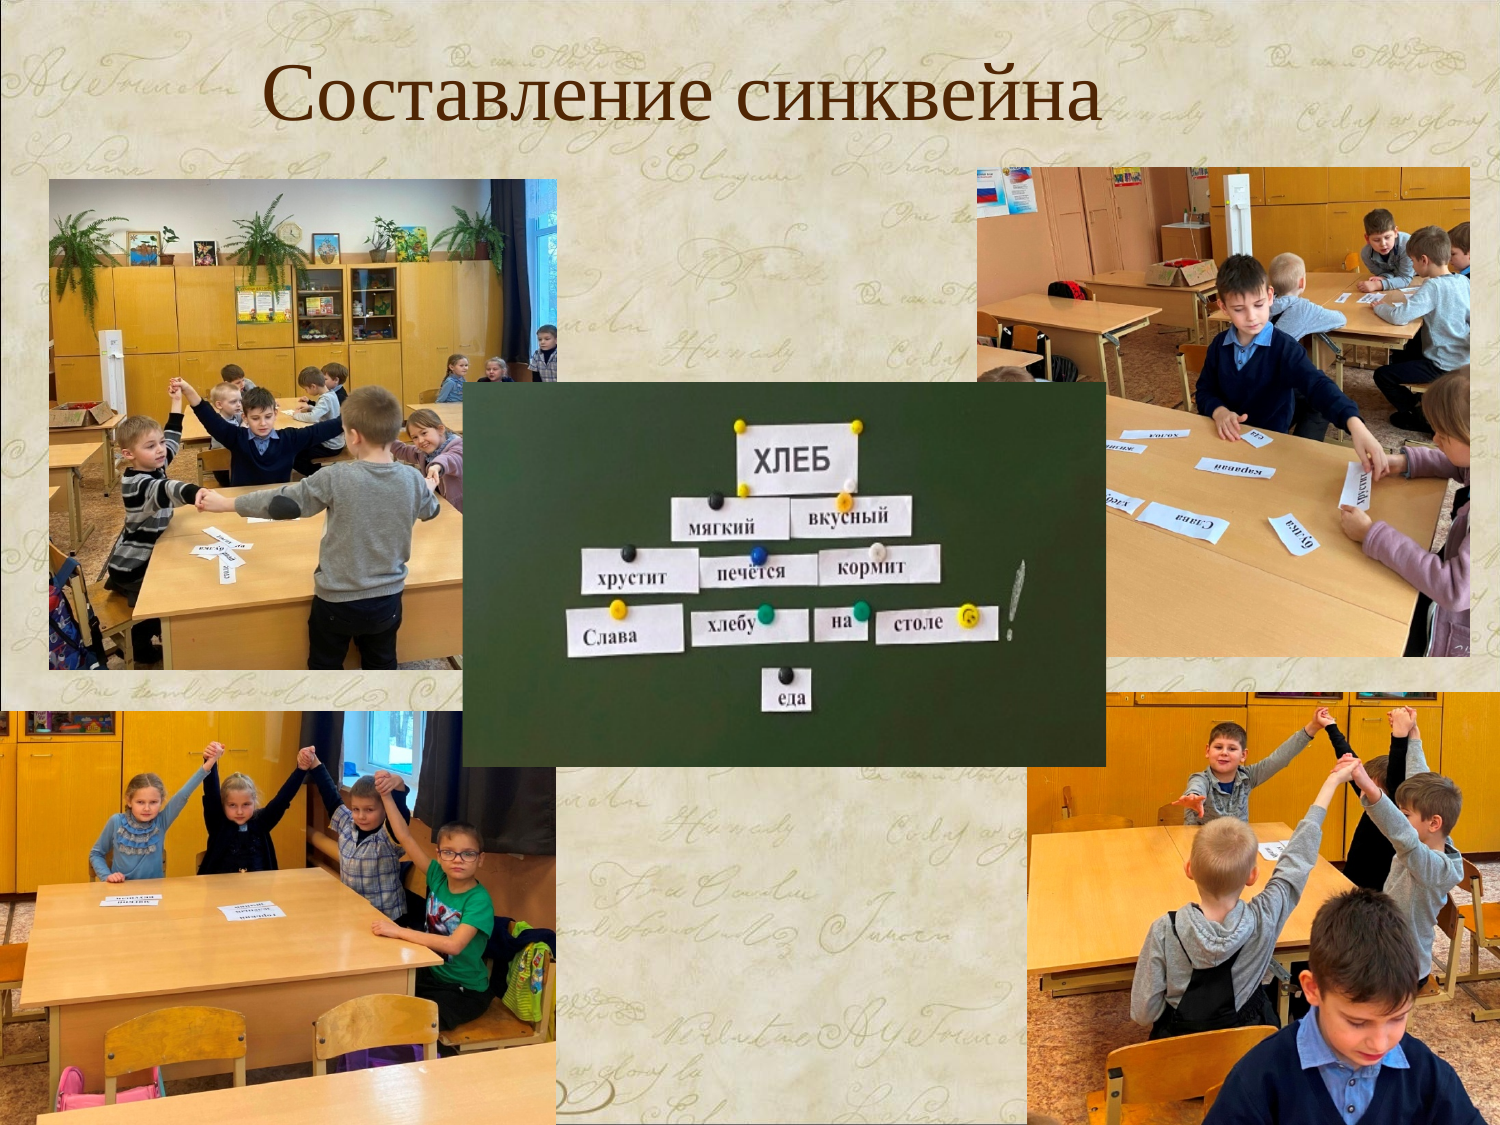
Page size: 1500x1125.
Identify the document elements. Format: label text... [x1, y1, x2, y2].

text_box Составление синквейна [246, 29, 1355, 145]
picture [0, 0, 1500, 1125]
